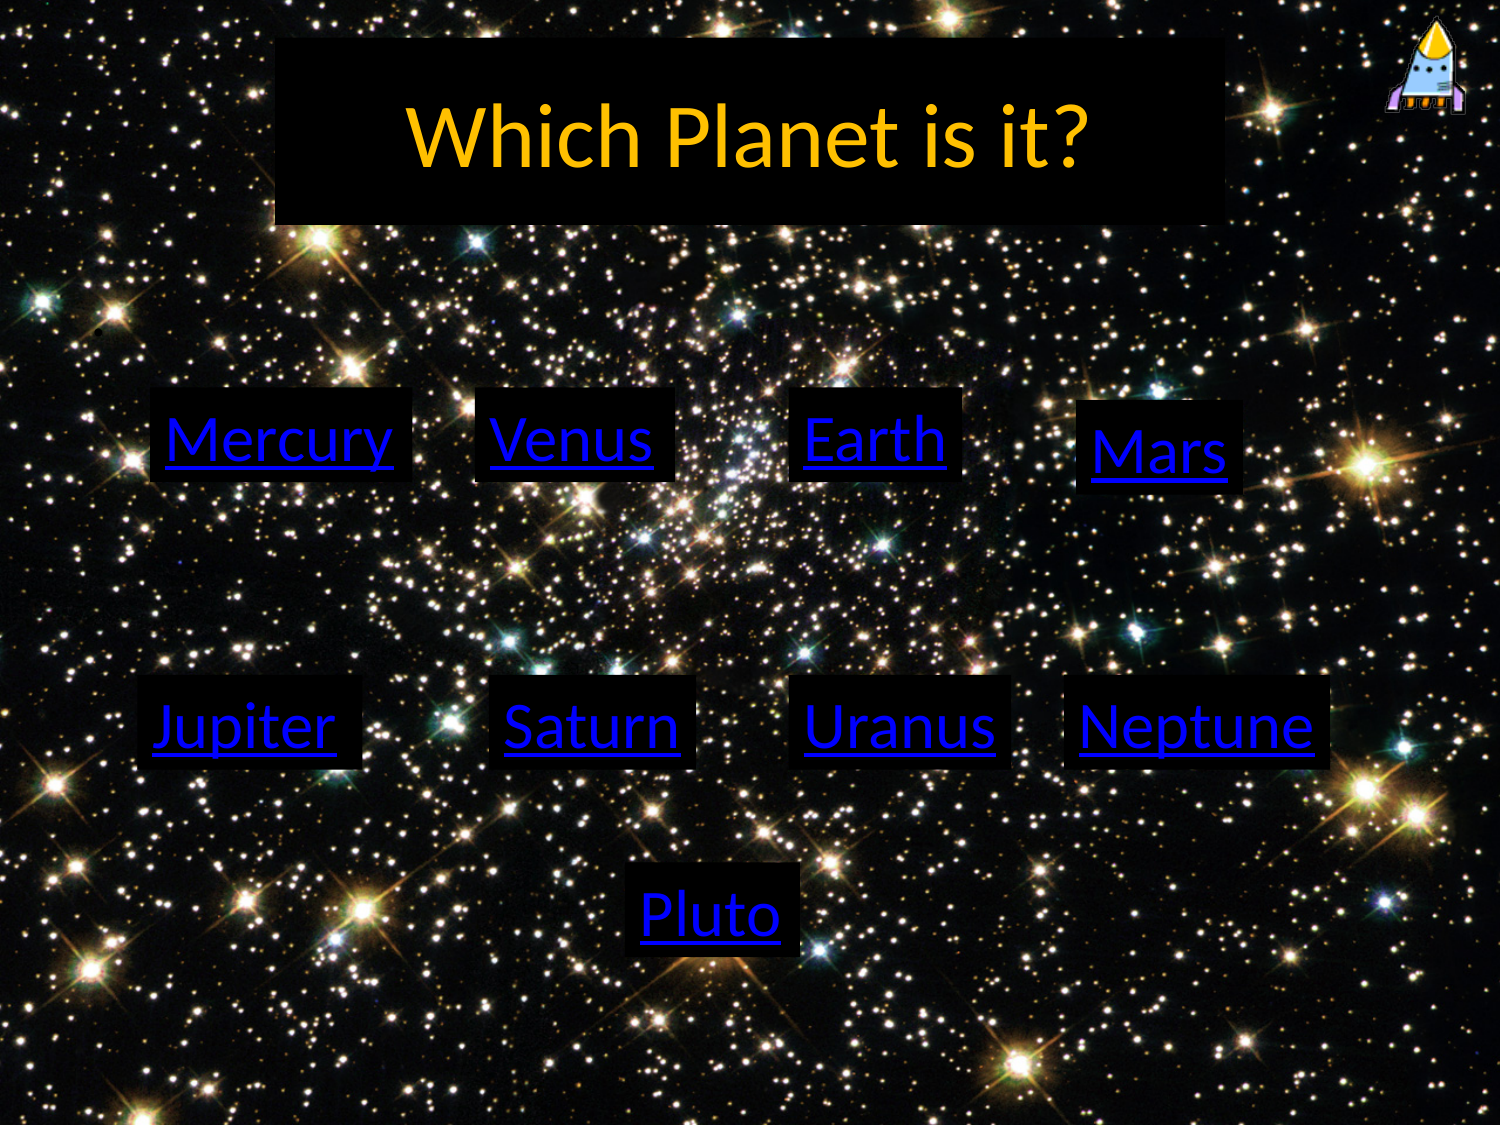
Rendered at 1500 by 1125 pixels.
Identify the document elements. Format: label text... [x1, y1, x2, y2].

text_box Uranus [788, 674, 1012, 770]
picture [0, 0, 1500, 1125]
list . [75, 262, 1425, 1005]
text_box Saturn [488, 674, 697, 770]
text_box Mercury [150, 387, 413, 483]
text_box Neptune [1063, 674, 1331, 770]
text_box Venus [474, 387, 675, 483]
text_box Pluto [624, 862, 800, 958]
text_box Jupiter [137, 674, 363, 770]
title Which Planet is it? [275, 37, 1225, 225]
text_box Earth [788, 387, 963, 483]
text_box Mars [1075, 399, 1243, 495]
